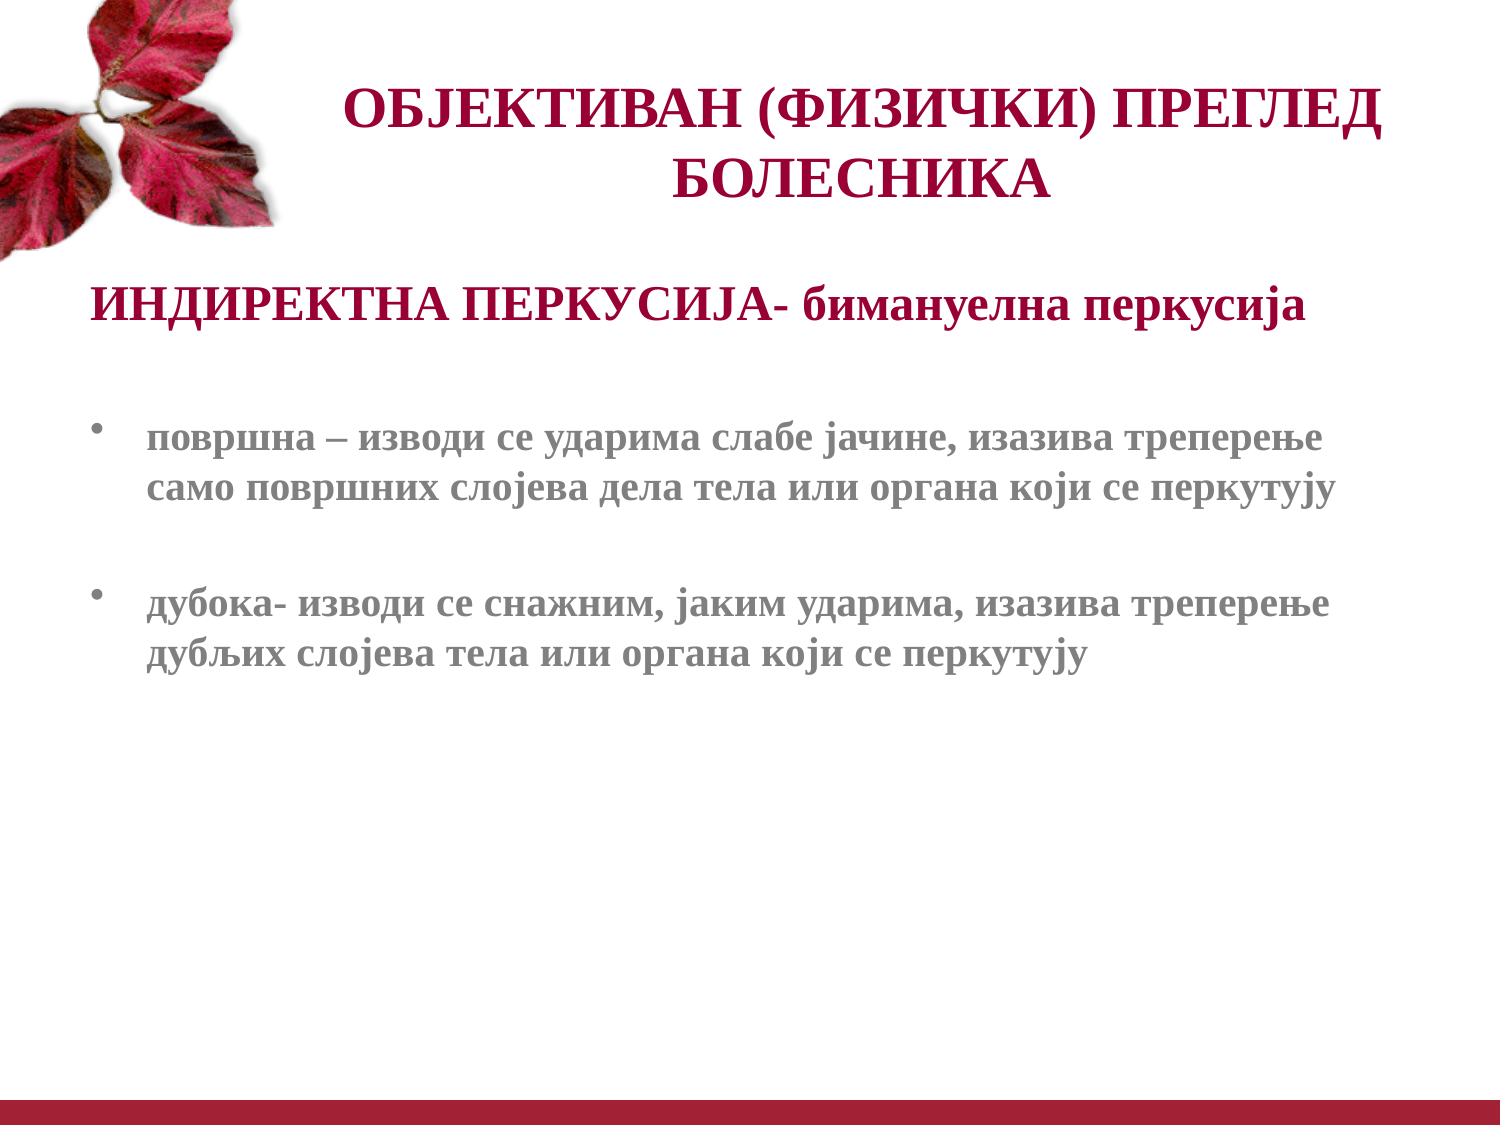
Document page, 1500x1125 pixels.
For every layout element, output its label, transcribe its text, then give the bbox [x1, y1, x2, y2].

list ИНДИРЕКТНА ПЕРКУСИЈА- бимануелна перкусија површна – изводи се ударима слабе јачине, изазива треперење само површних слојева дела тела или органа који се перкутују дубока- изводи се снажним, јаким ударима, изазива треперење дубљих слојева тела или органа који се перкутују [74, 262, 1426, 1006]
picture [0, 0, 295, 273]
title ОБЈЕКТИВАН (ФИЗИЧКИ) ПРЕГЛЕД БОЛЕСНИКА [289, 44, 1436, 233]
